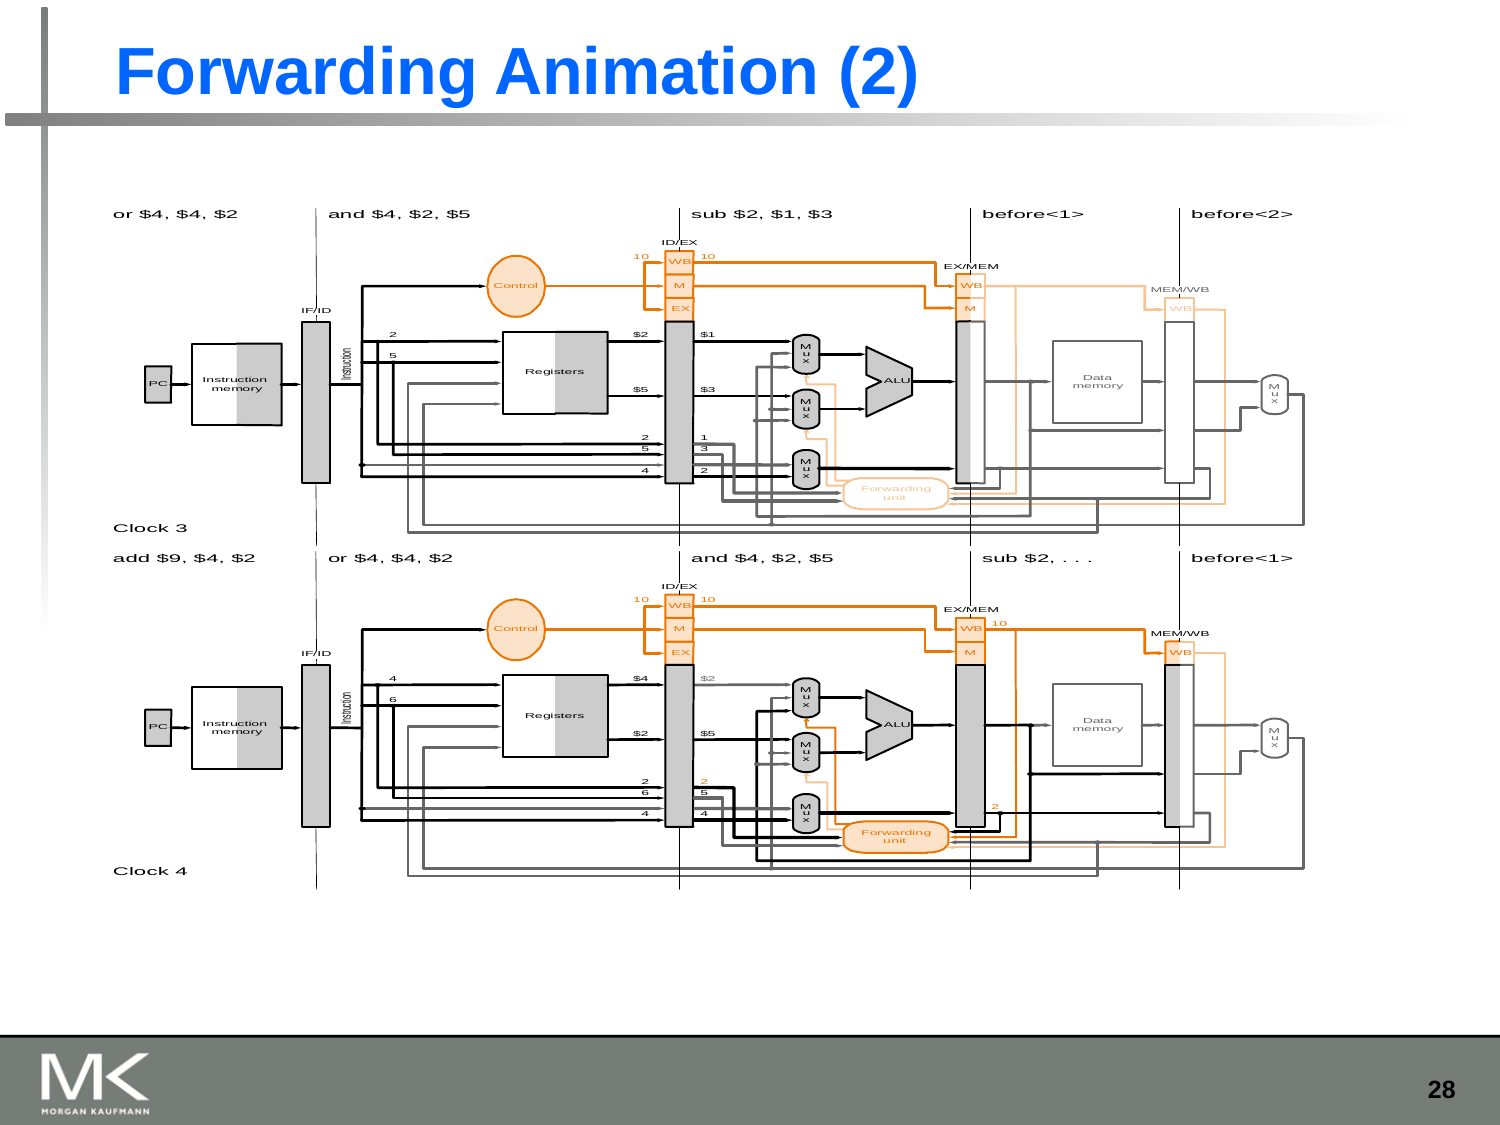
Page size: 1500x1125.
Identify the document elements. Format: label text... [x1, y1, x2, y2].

picture [29, 1046, 160, 1123]
title Forwarding Animation (2) [100, 18, 1460, 116]
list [111, 207, 1306, 890]
